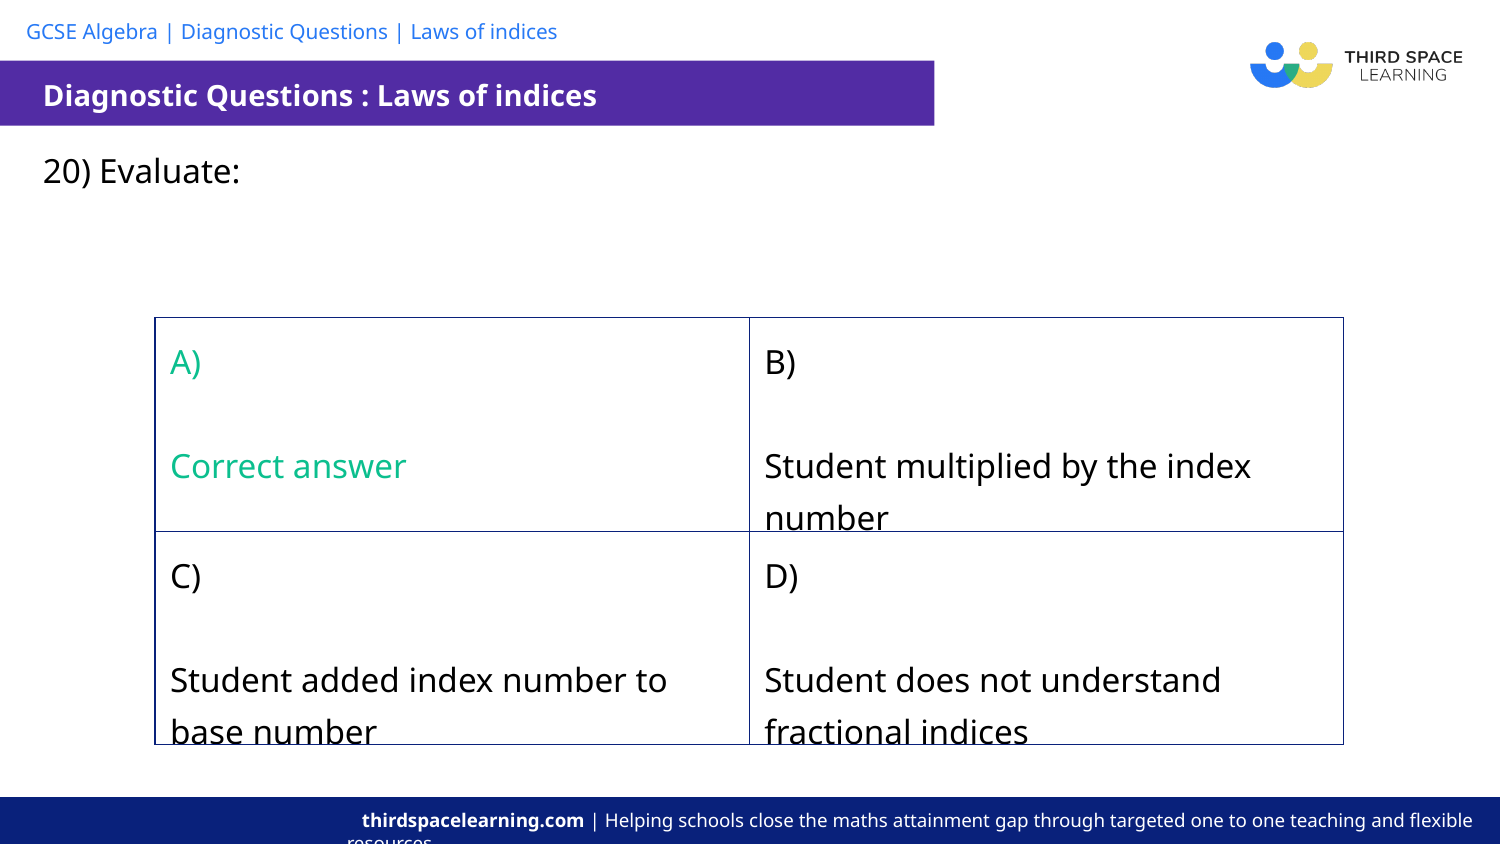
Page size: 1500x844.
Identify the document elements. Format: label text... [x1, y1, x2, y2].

text_box Diagnostic Questions : Laws of indices [27, 61, 778, 127]
picture [1250, 33, 1465, 99]
